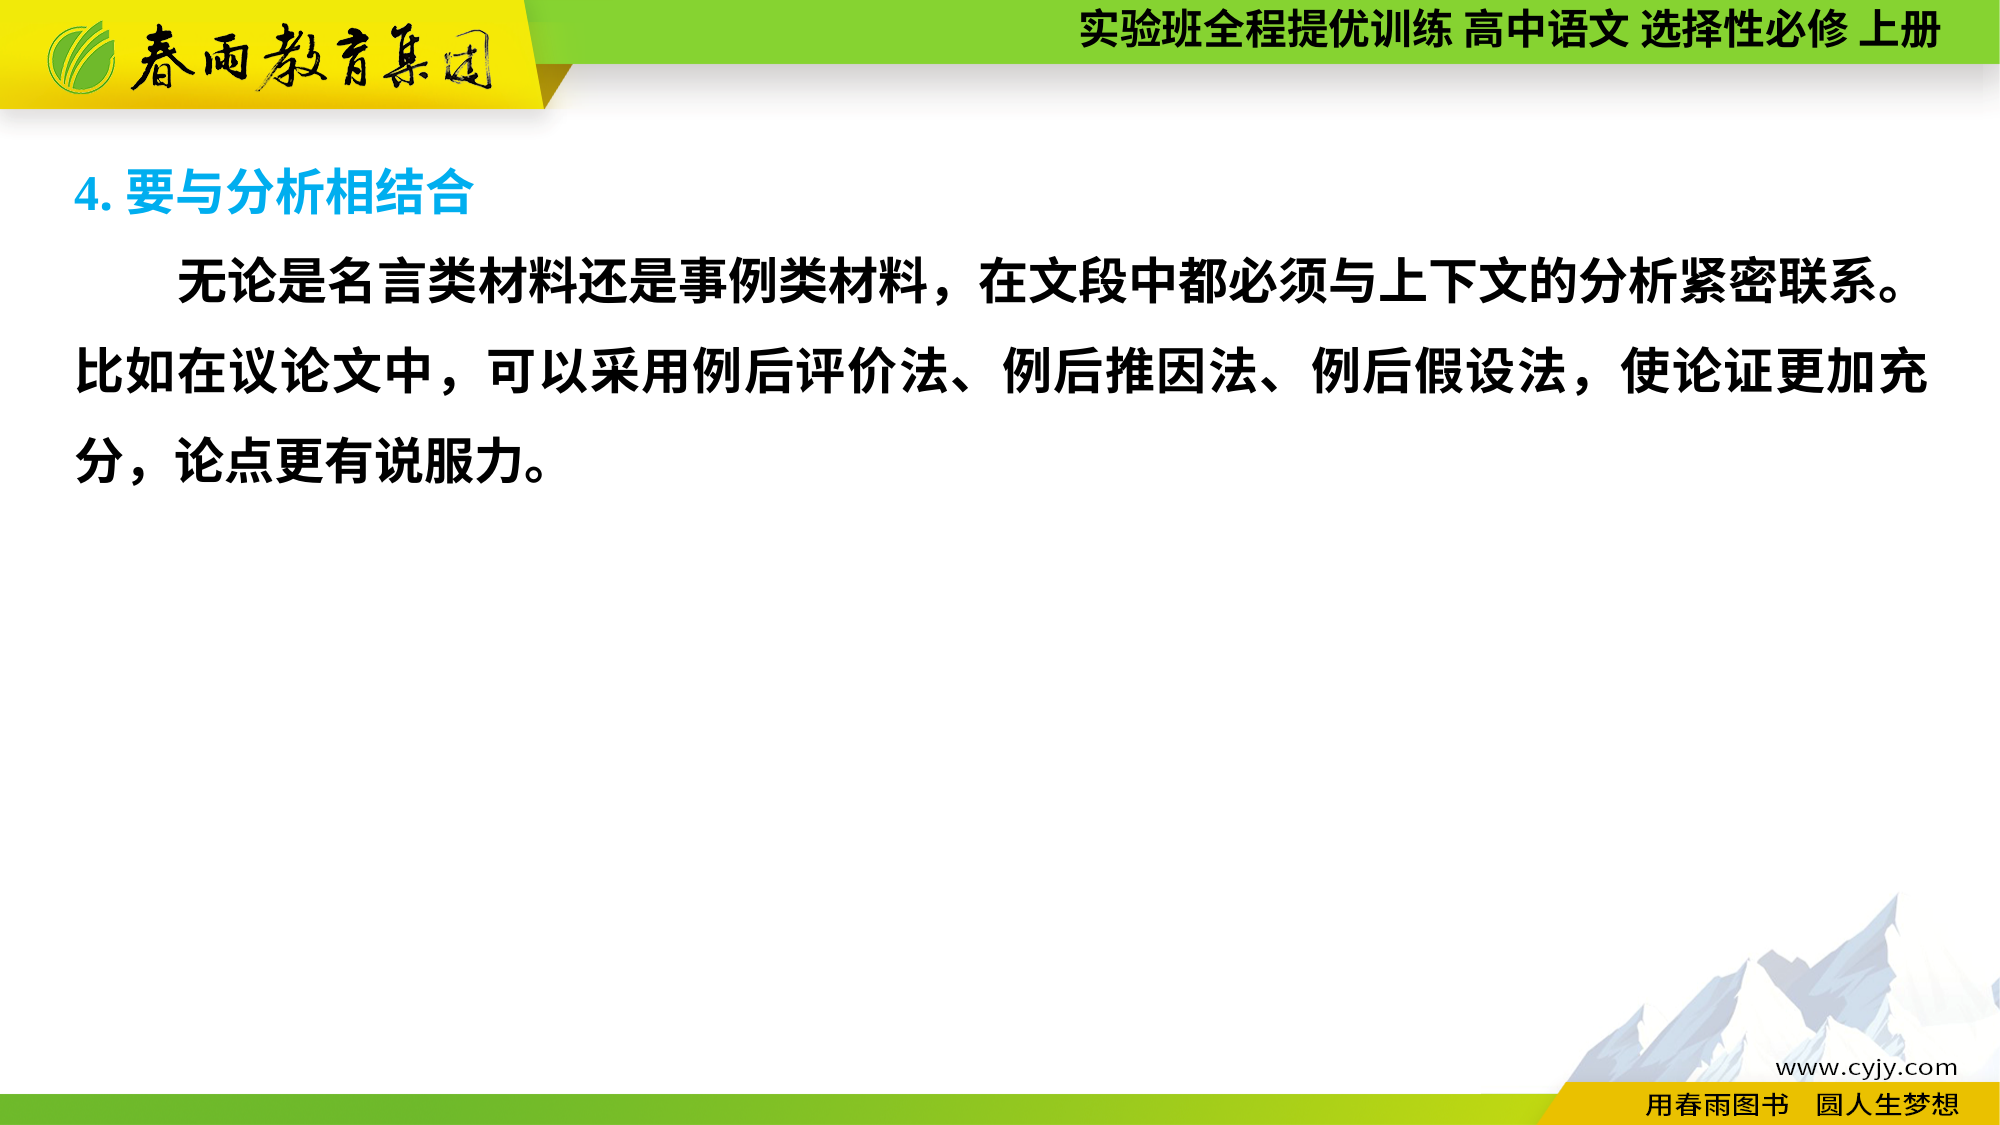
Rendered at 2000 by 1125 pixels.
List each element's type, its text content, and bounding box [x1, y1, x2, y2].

picture [0, 0, 2000, 1125]
list 4.要与分析相结合 无论是名言类材料还是事例类材料，在文段中都必须与上下文的分析紧密联系。比如在议论文中，可以采用例后评价法、例后推因法、例后假设法，使论证更加充分，论点更有说服力。 [59, 122, 1944, 502]
